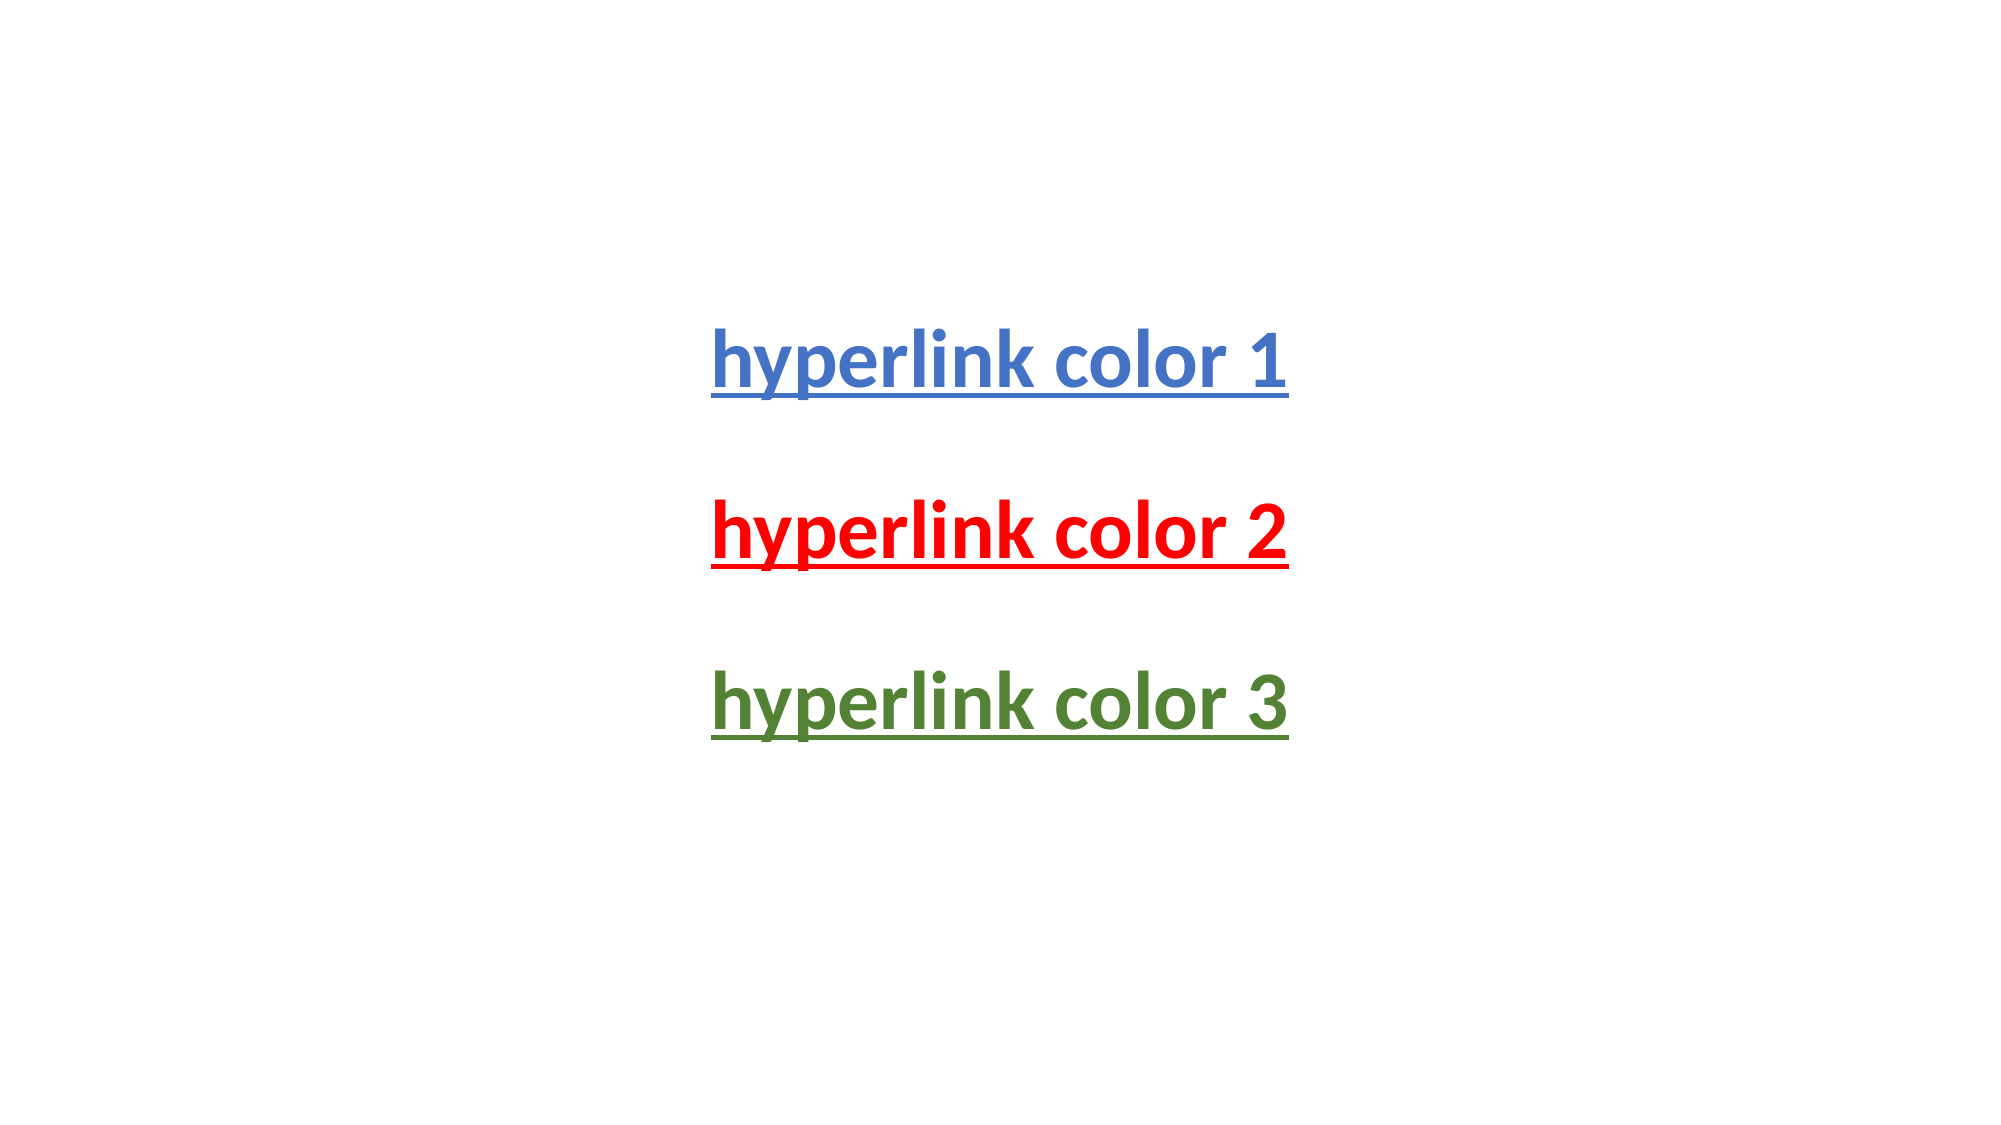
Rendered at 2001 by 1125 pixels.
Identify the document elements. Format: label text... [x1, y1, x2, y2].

subtitle hyperlink color 1 hyperlink color 2 hyperlink color 3 [249, 246, 1750, 863]
